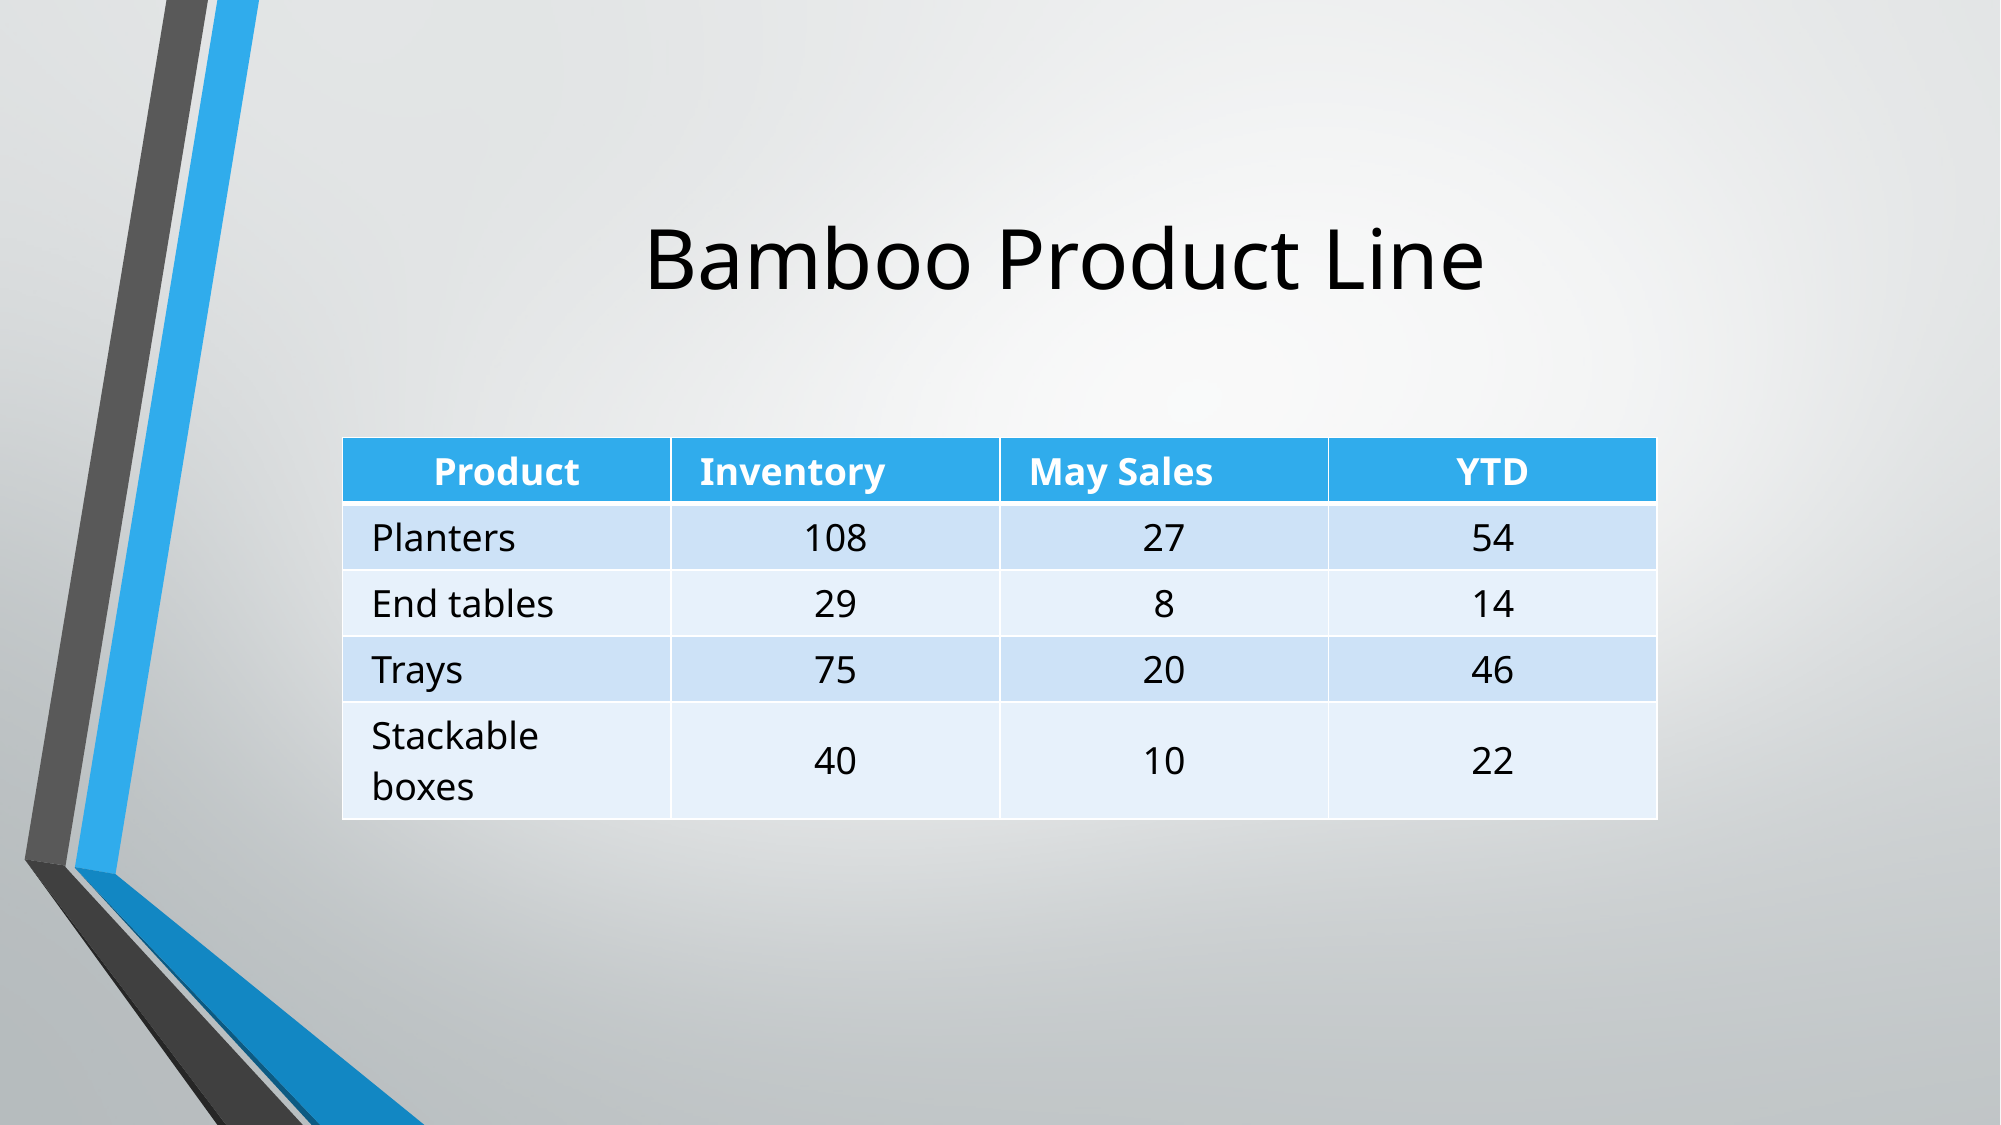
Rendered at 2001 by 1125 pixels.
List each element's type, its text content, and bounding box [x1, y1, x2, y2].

table_cell 46 [1329, 637, 1656, 701]
table_header Product [343, 438, 670, 501]
table_header YTD [1329, 438, 1656, 501]
table_cell 108 [672, 506, 999, 569]
table_cell 40 [672, 703, 999, 818]
table_cell Trays [343, 637, 670, 701]
table_cell Planters [343, 506, 670, 569]
table_cell 8 [1001, 571, 1328, 635]
table_cell 27 [1001, 506, 1328, 569]
table_cell 10 [1001, 703, 1328, 818]
table_cell Stackable boxes [343, 703, 670, 818]
table_cell 14 [1329, 571, 1656, 635]
table_cell 20 [1001, 637, 1328, 701]
title Bamboo Product Line [243, 112, 1887, 400]
table_cell 29 [672, 571, 999, 635]
table_header Inventory [672, 438, 999, 501]
table_header May Sales [1001, 438, 1328, 501]
table_cell 75 [672, 637, 999, 701]
table_cell End tables [343, 571, 670, 635]
table_cell 54 [1329, 506, 1656, 569]
table_cell 22 [1329, 703, 1656, 818]
